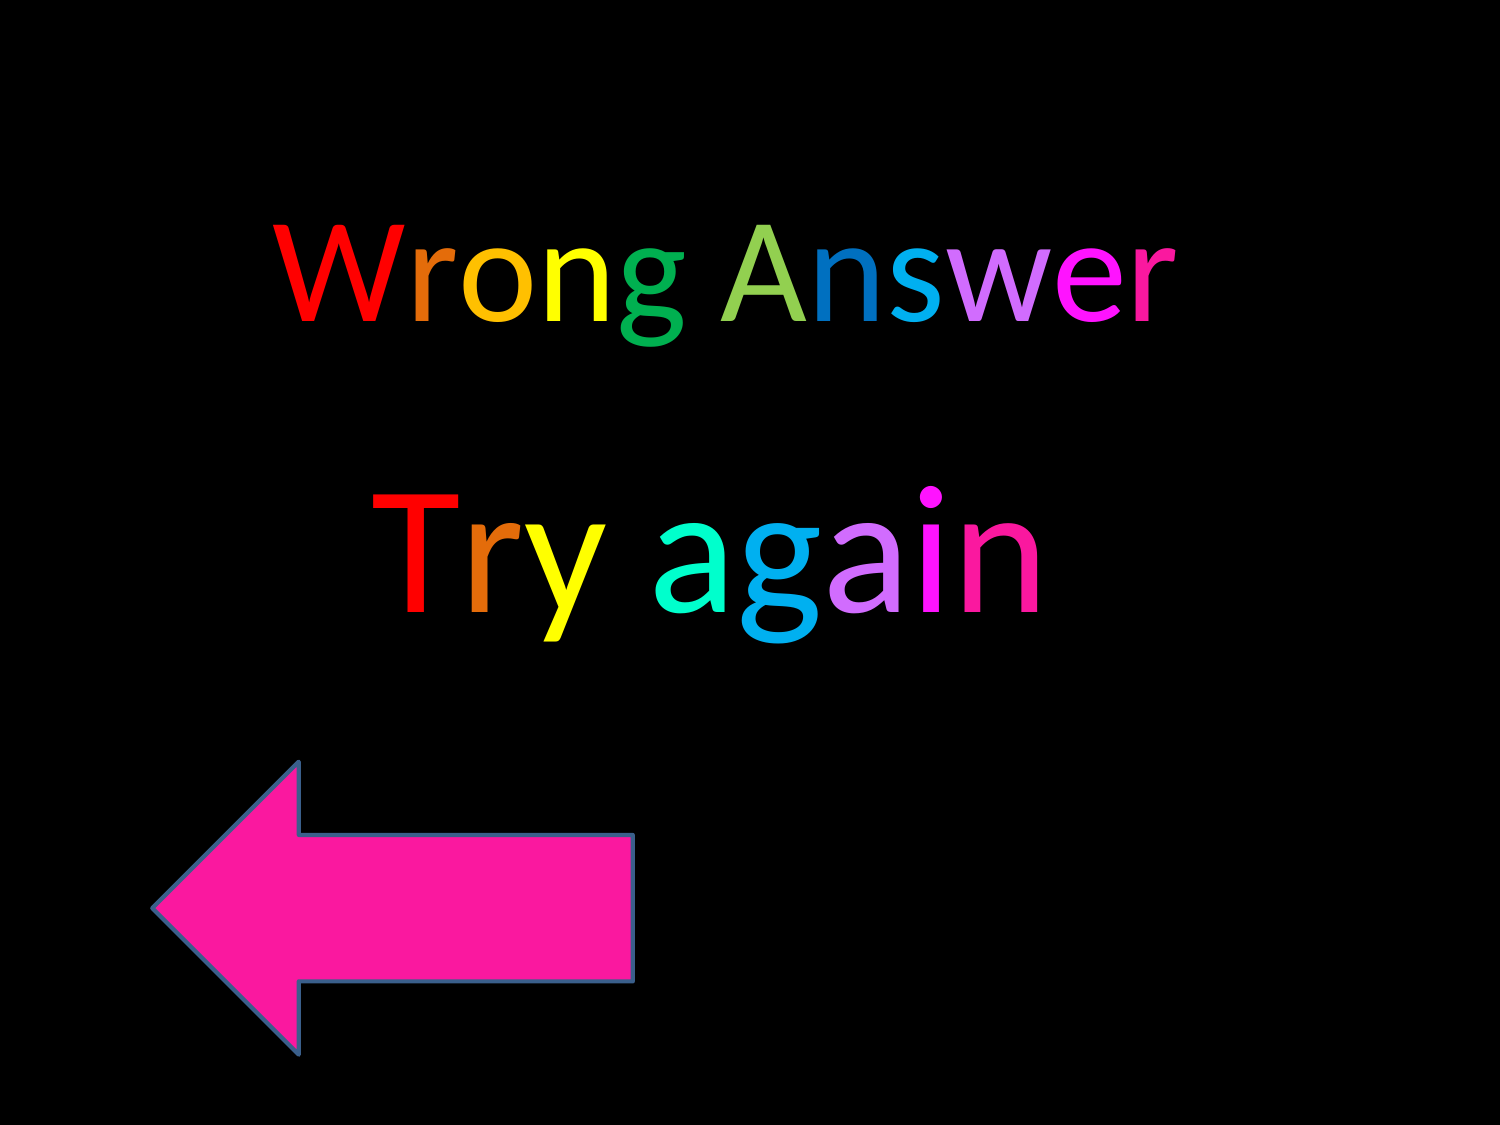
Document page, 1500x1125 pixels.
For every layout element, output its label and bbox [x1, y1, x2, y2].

text_box [34, 163, 1386, 1055]
